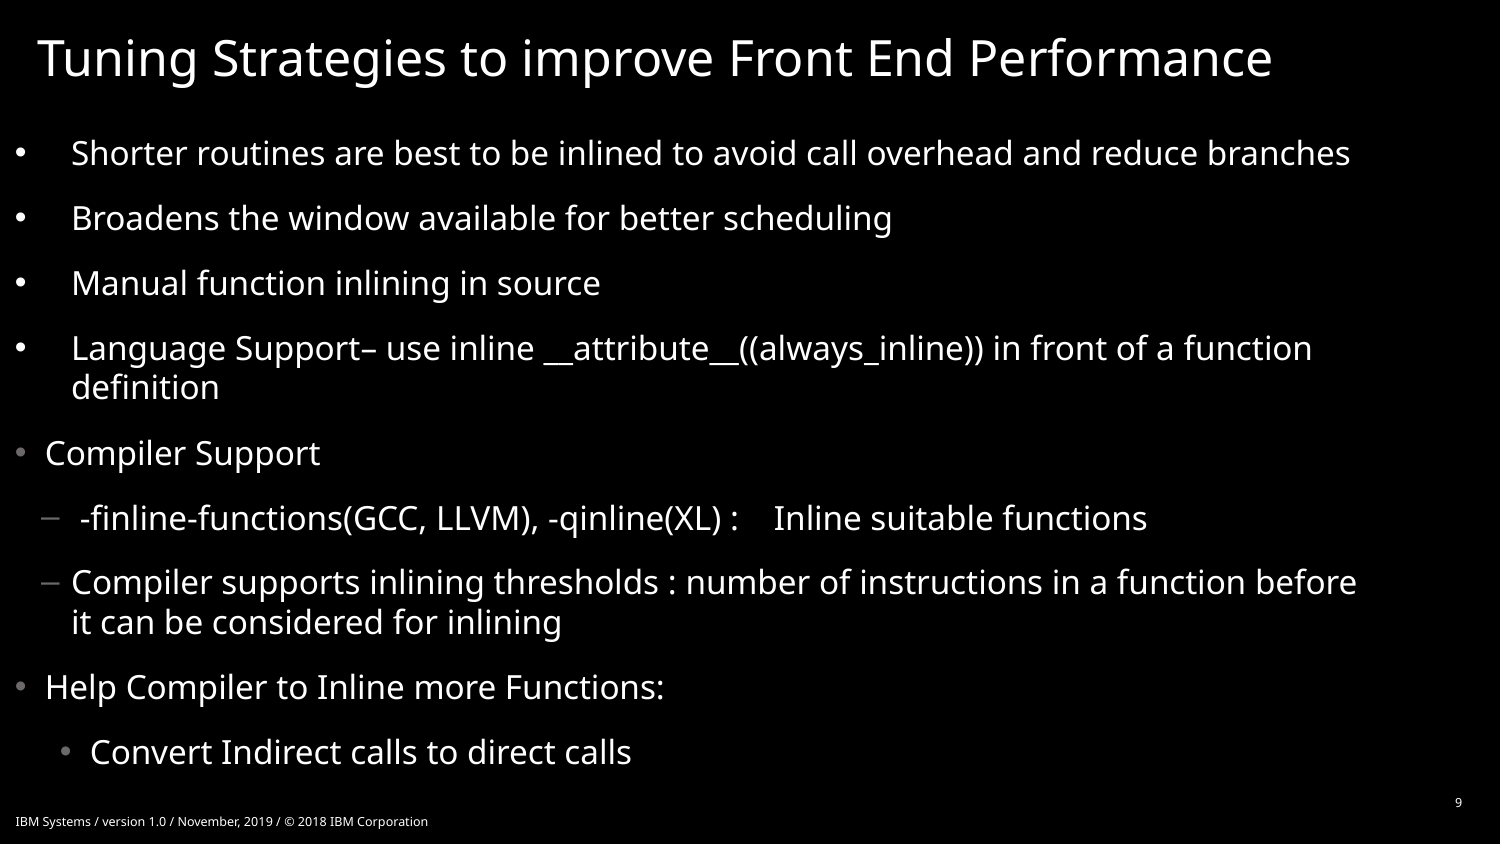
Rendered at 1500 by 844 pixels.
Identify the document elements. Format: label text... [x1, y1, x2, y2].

text_box IBM Systems / version 1.0 / November, 2019 / © 2018 IBM Corporation [15, 810, 1066, 833]
slide_number 9 [1125, 791, 1463, 815]
title Tuning Strategies to improve Front End Performance [37, 33, 1452, 94]
text_box Shorter routines are best to be inlined to avoid call overhead and reduce branches Broadens the window available for better scheduling Manual function inlining in source Language Support– use inline __attribute__((always_inline)) in front of a function definition Compiler Support -finline-functions(GCC, LLVM), -qinline(XL) : Inline suitable functions Compiler supports inlining thresholds : number of instructions in a function before it can be considered for inlining Help Compiler to Inline more Functions: Convert Indirect calls to direct calls [0, 124, 1380, 844]
